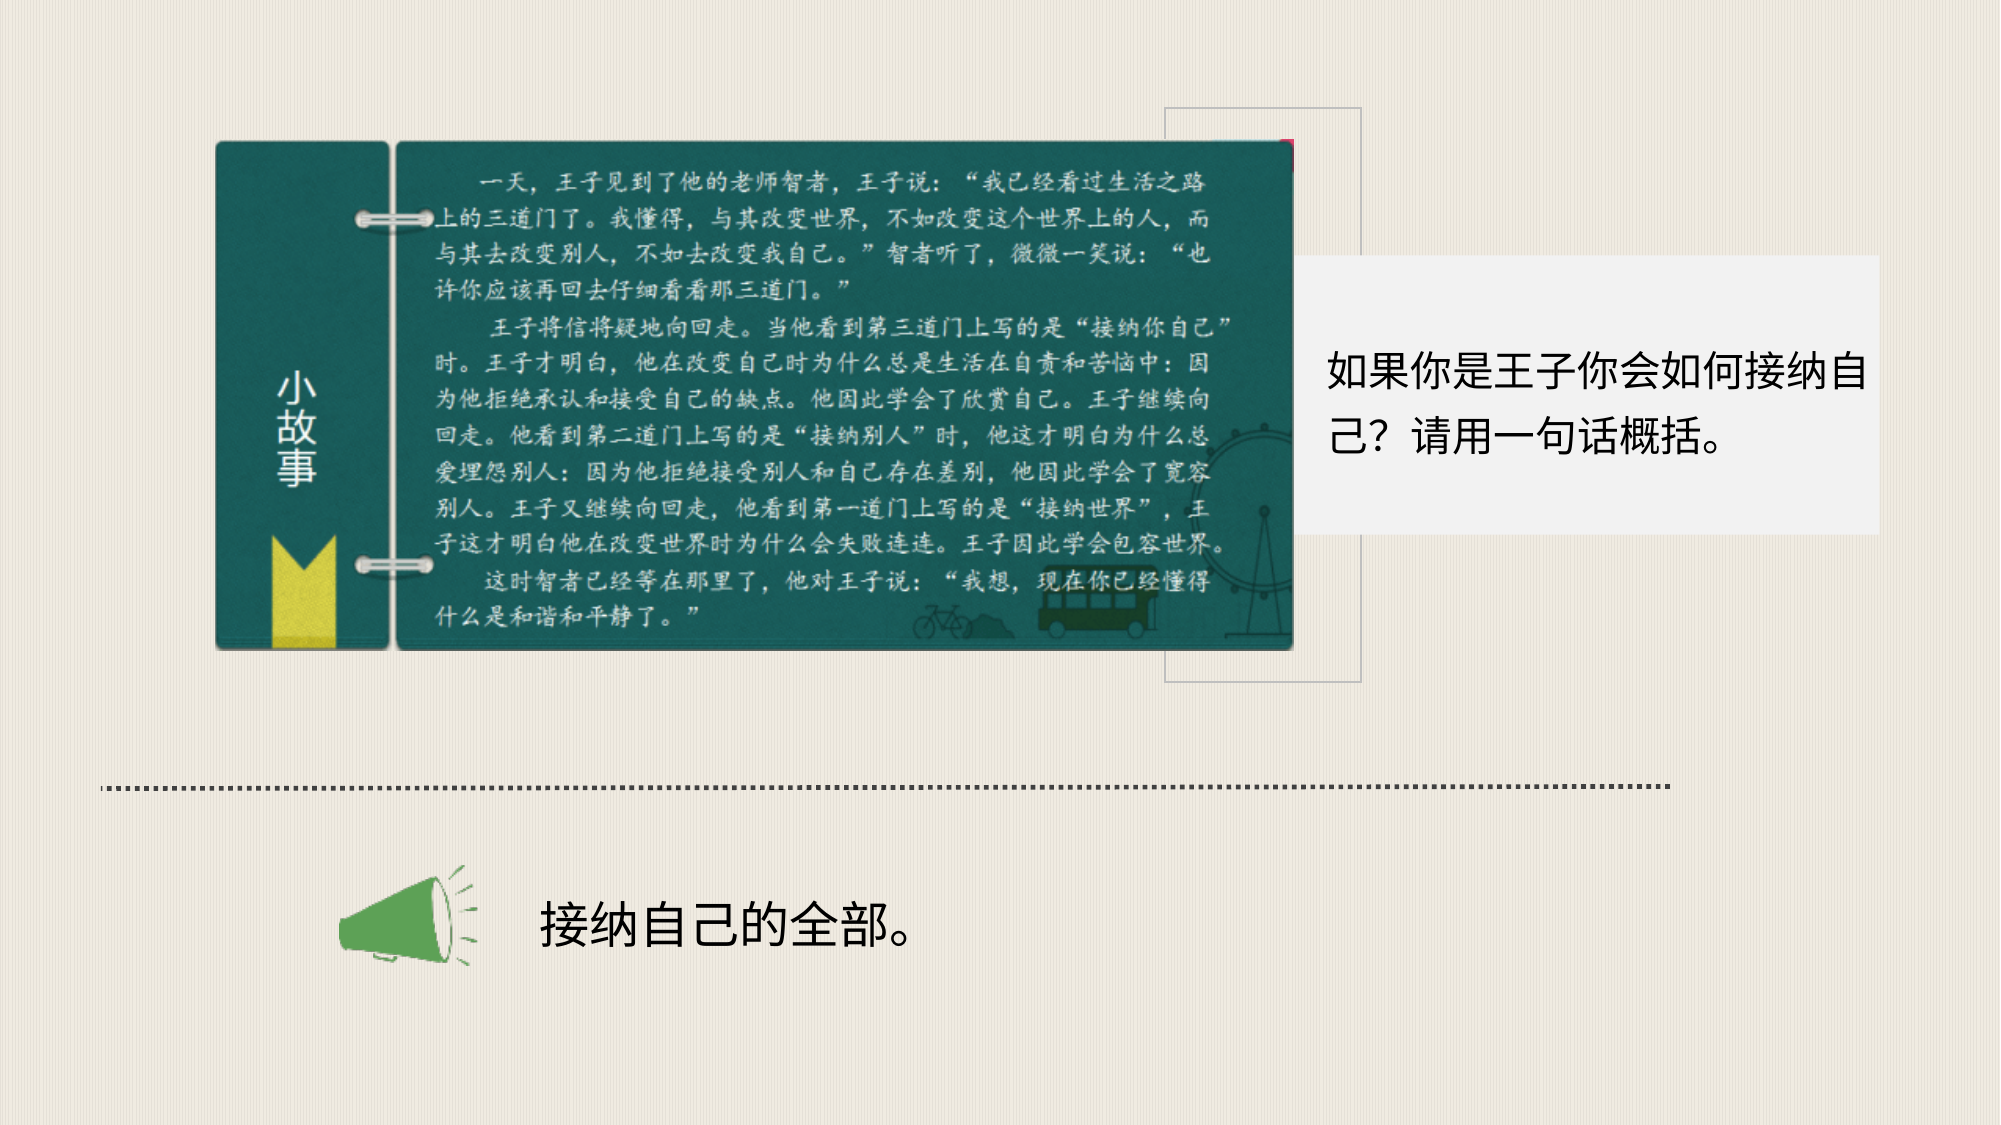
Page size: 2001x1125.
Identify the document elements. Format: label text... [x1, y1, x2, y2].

text_box [1294, 254, 1880, 536]
picture [339, 864, 479, 966]
text_box 接纳自己的全部。 [524, 886, 988, 961]
picture [215, 139, 1294, 651]
text_box [1164, 536, 1362, 683]
text_box 如果你是王子你会如何接纳自己？请用一句话概括。 [1312, 322, 1898, 468]
text_box [1164, 107, 1362, 254]
